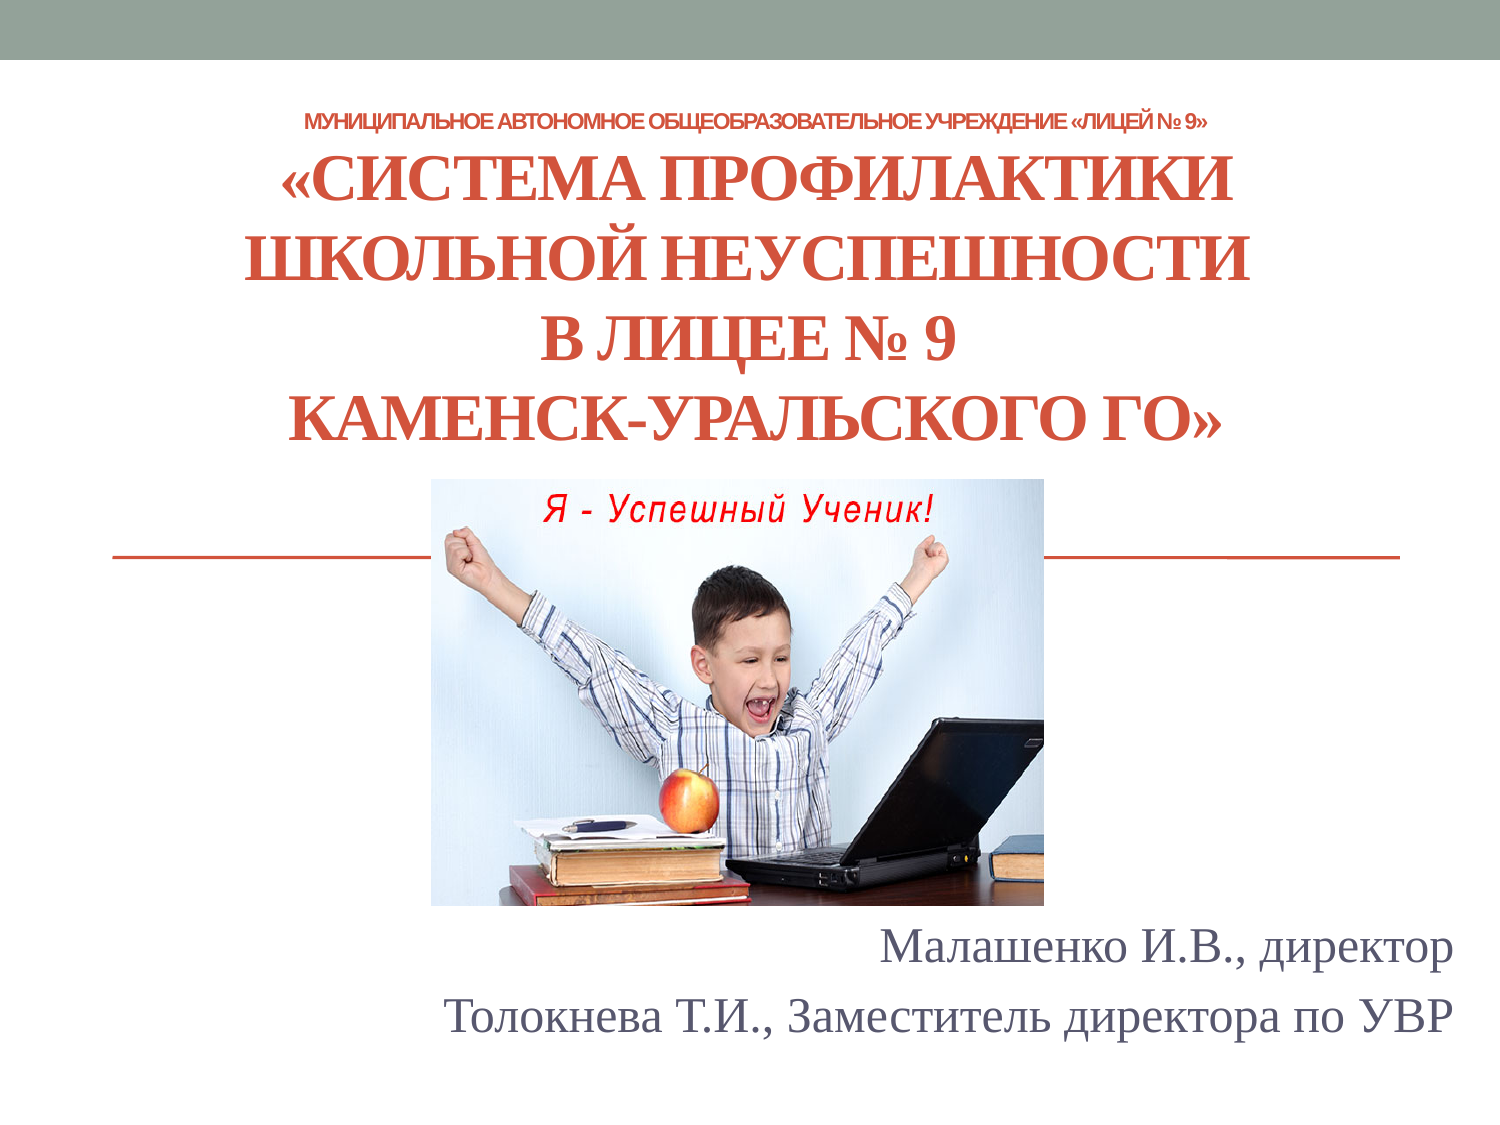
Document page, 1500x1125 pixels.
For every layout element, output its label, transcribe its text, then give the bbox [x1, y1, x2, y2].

picture [430, 479, 1046, 906]
subtitle Малашенко И.В., директор Толокнева Т.И., Заместитель директора по УВР [53, 905, 1470, 1059]
title Муниципальное автономное общеобразовательное учреждение «Лицей № 9» «Система профилактики школьной неуспешности в Лицее № 9 Каменск-Уральского ГО» [112, 78, 1400, 542]
